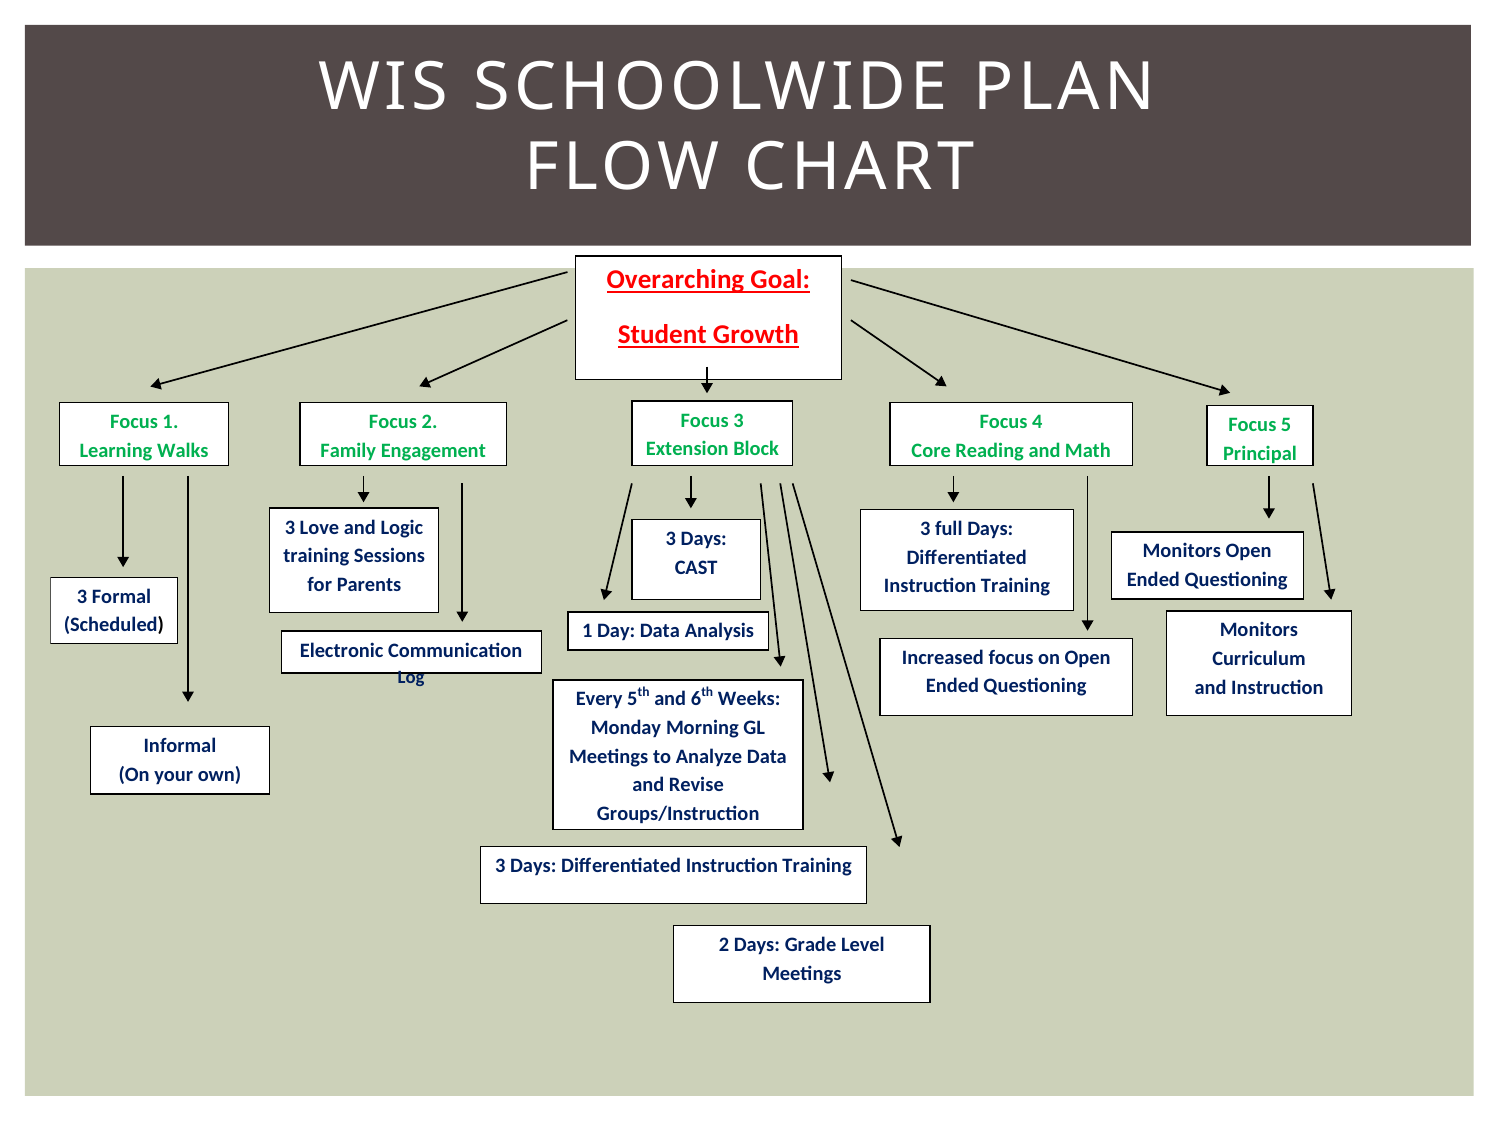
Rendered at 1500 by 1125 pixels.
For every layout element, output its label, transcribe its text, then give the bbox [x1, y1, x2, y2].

title WIS Schoolwide Plan Flow chart [62, 58, 1438, 188]
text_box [50, 255, 1416, 1088]
